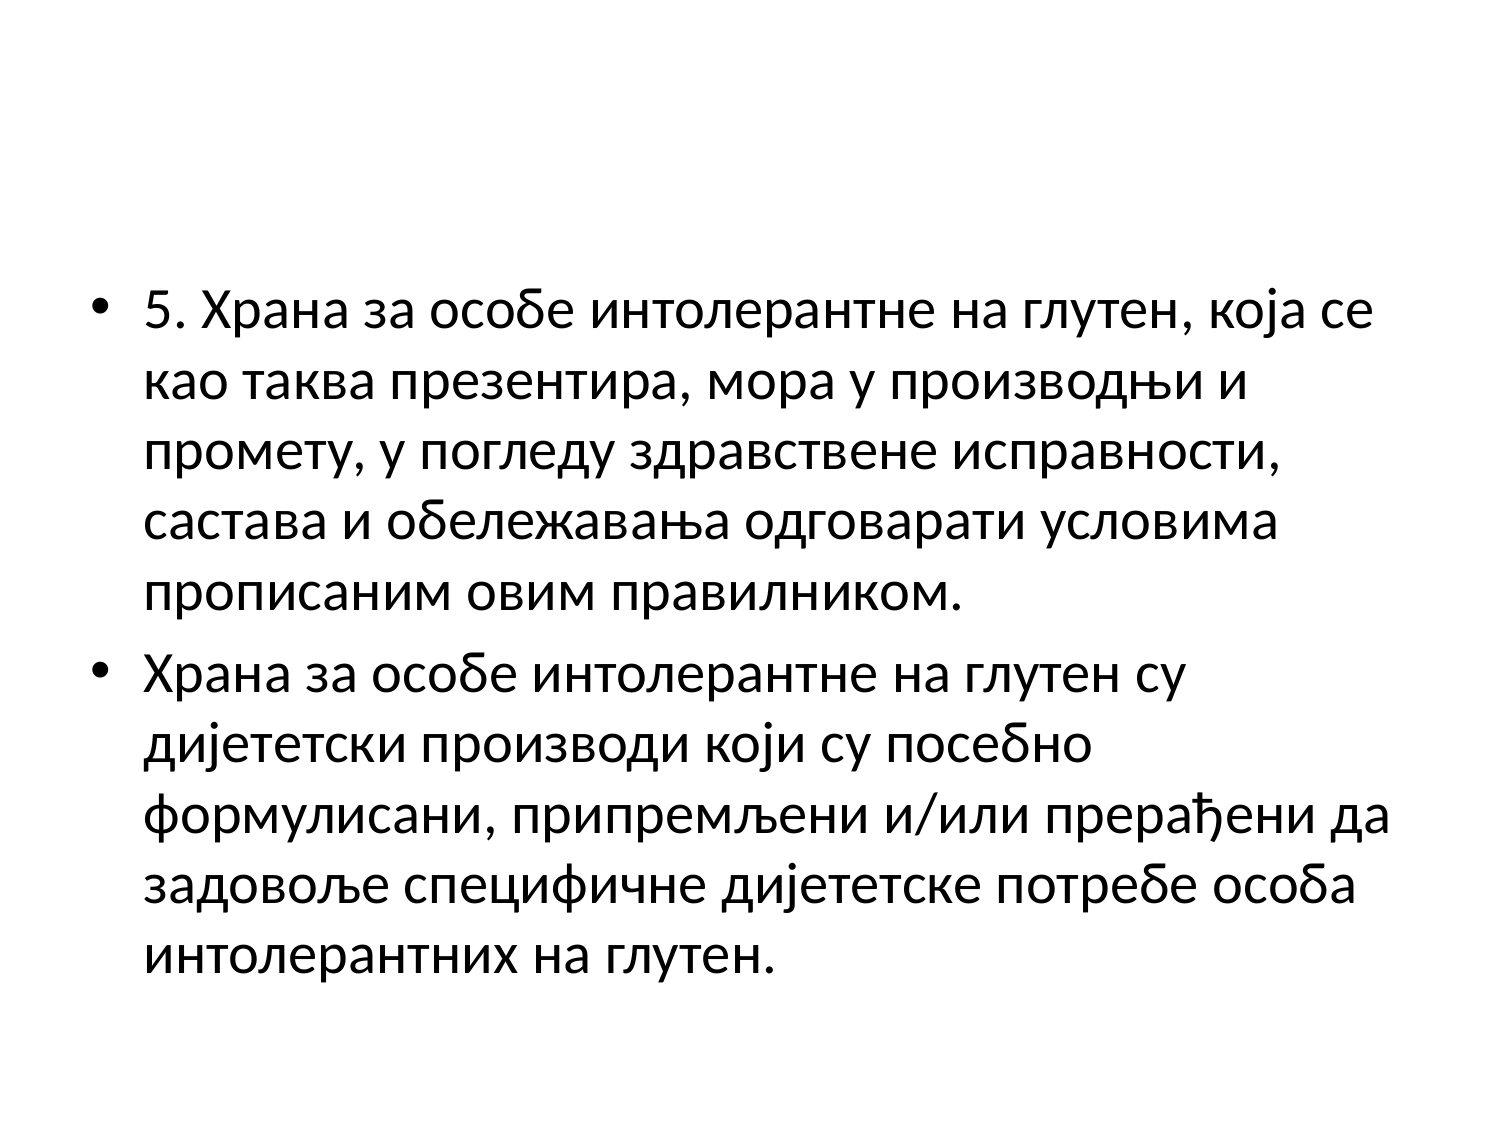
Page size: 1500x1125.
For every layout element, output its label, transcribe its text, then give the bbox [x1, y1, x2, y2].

list 5. Храна за особе интолерантне на глутен, која се као таква презентира, мора у производњи и промету, у погледу здравствене исправности, састава и обележавања одговарати условима прописаним овим правилником. Храна за особе интолерантне на глутен су дијететски производи који су посебно формулисани, припремљени и/или прерађени да задовоље специфичне дијететске потребе особа интолерантних на глутен. [75, 262, 1425, 1005]
